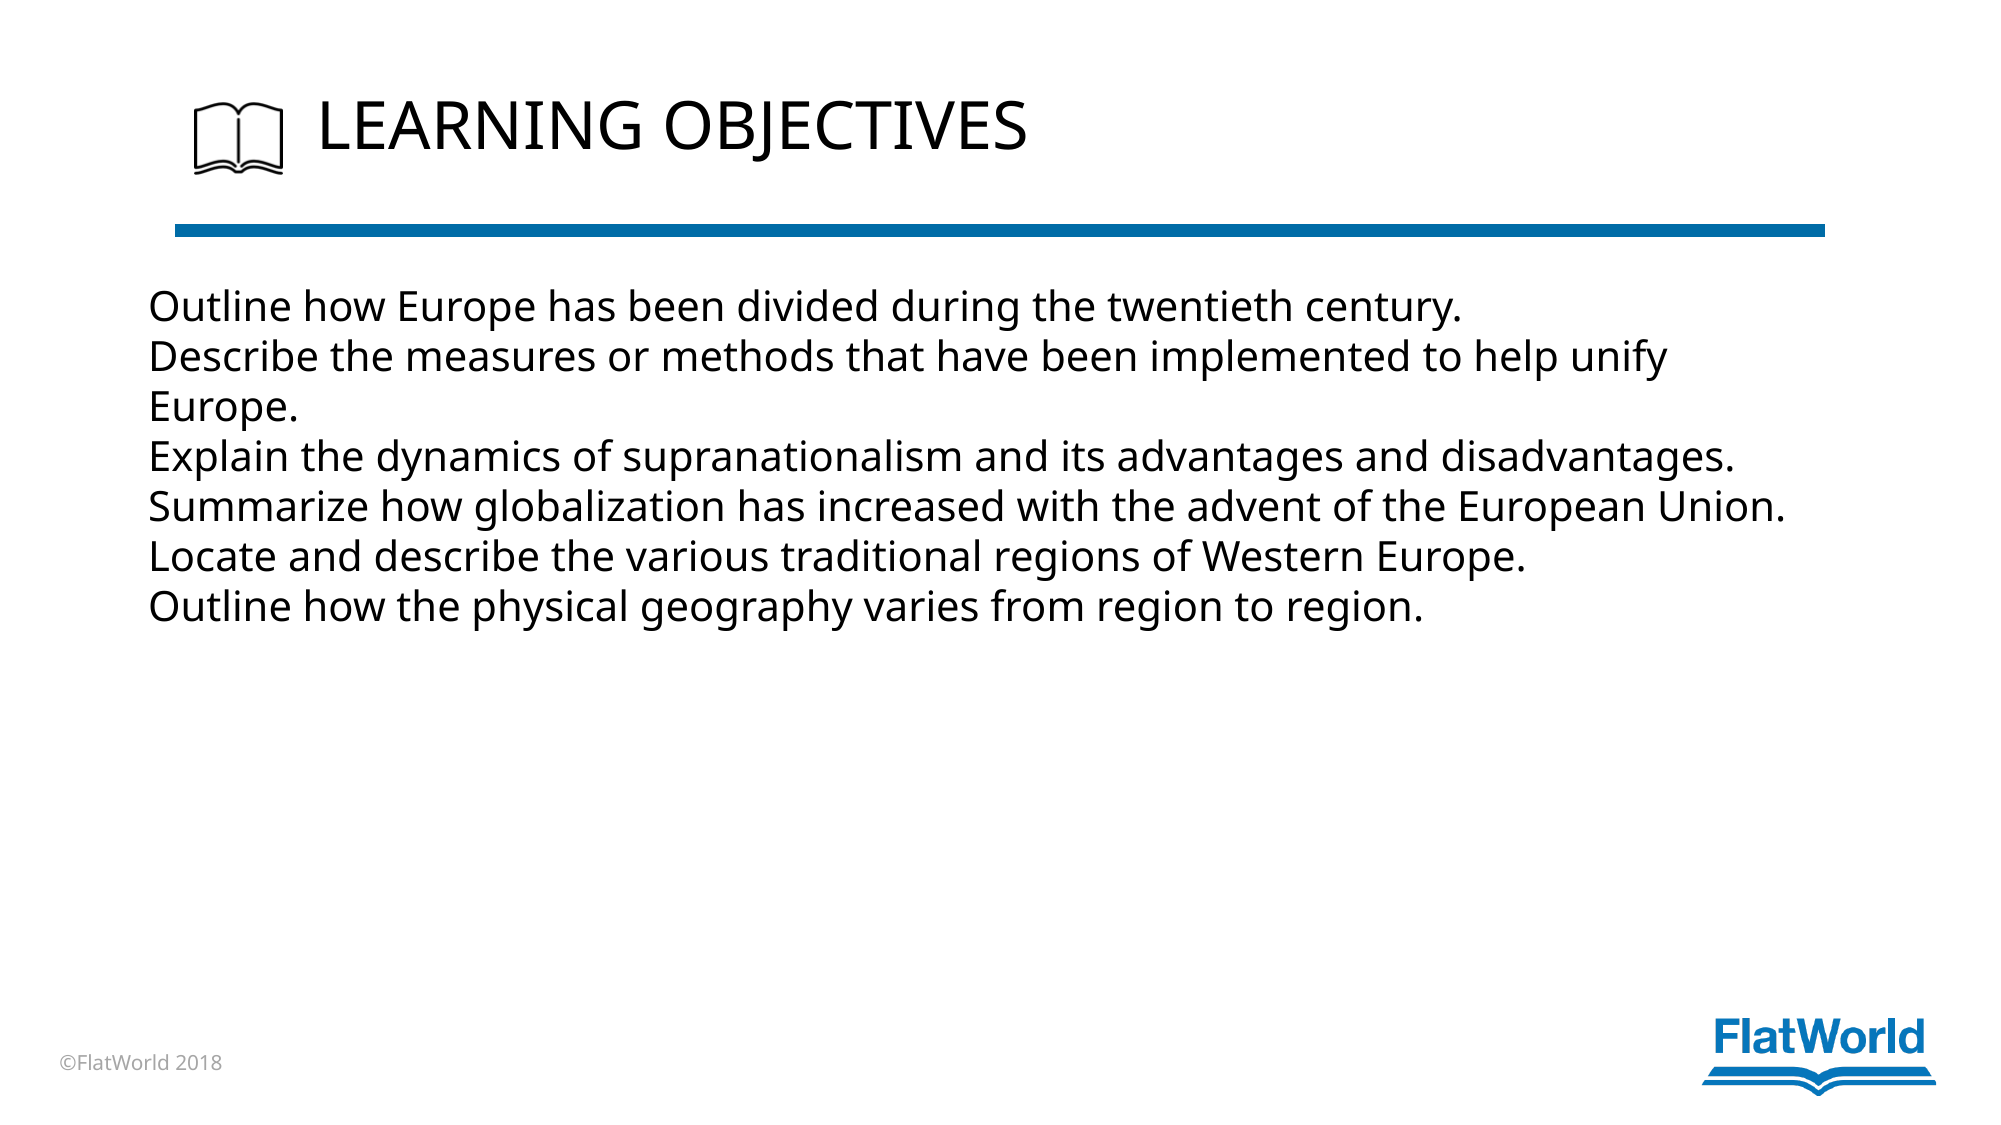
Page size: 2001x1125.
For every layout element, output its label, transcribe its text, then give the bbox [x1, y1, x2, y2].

picture [194, 94, 283, 183]
subtitle Outline how Europe has been divided during the twentieth century. Describe the measures or methods that have been implemented to help unify Europe. Explain the dynamics of supranationalism and its advantages and disadvantages. Summarize how globalization has increased with the advent of the European Union. Locate and describe the various traditional regions of Western Europe. Outline how the physical geography varies from region to region. [133, 272, 1825, 1012]
title LEARNING OBJECTIVES [301, 75, 1175, 190]
